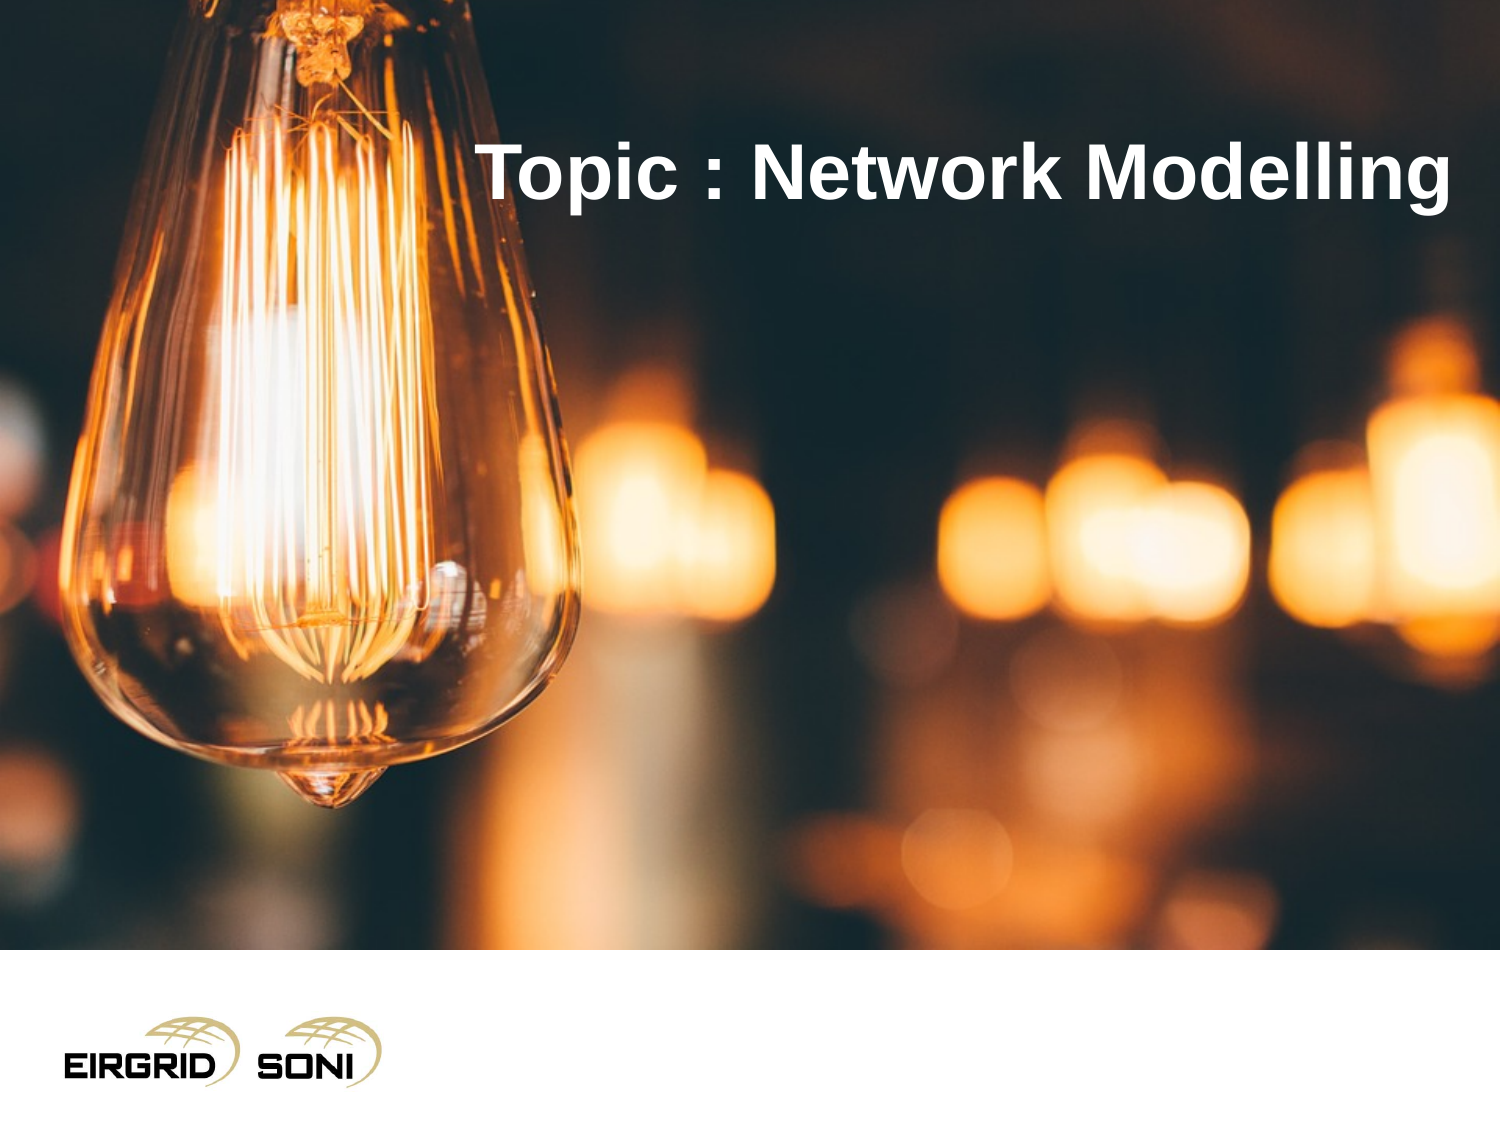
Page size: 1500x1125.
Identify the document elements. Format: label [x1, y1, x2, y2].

picture [244, 1011, 384, 1092]
picture [0, 0, 1500, 951]
picture [41, 1011, 243, 1091]
